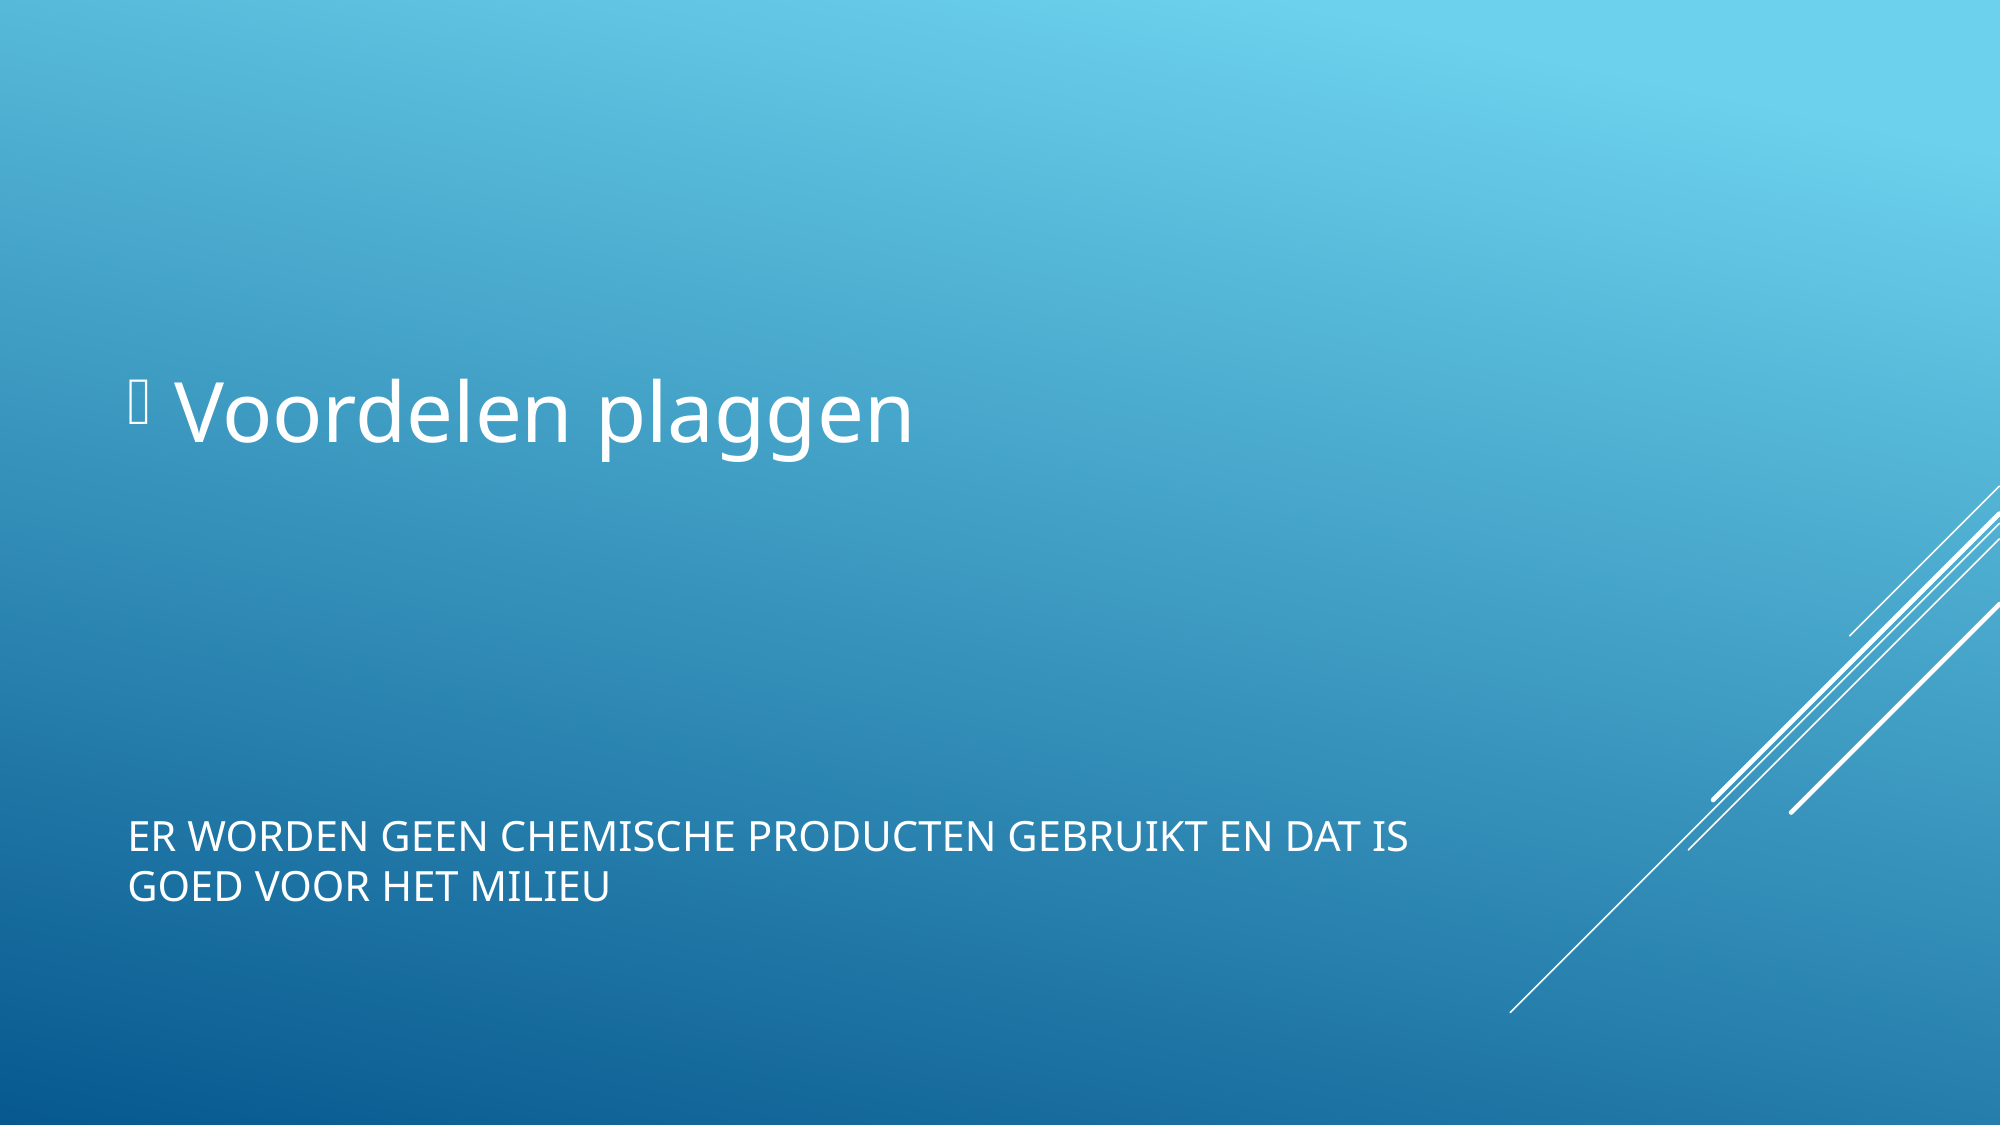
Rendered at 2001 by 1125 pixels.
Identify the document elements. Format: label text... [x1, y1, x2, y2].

list Voordelen plaggen [112, 112, 1513, 706]
title Er worden geen chemische producten gebruikt en dat is goed voor het milieu [112, 736, 1513, 984]
